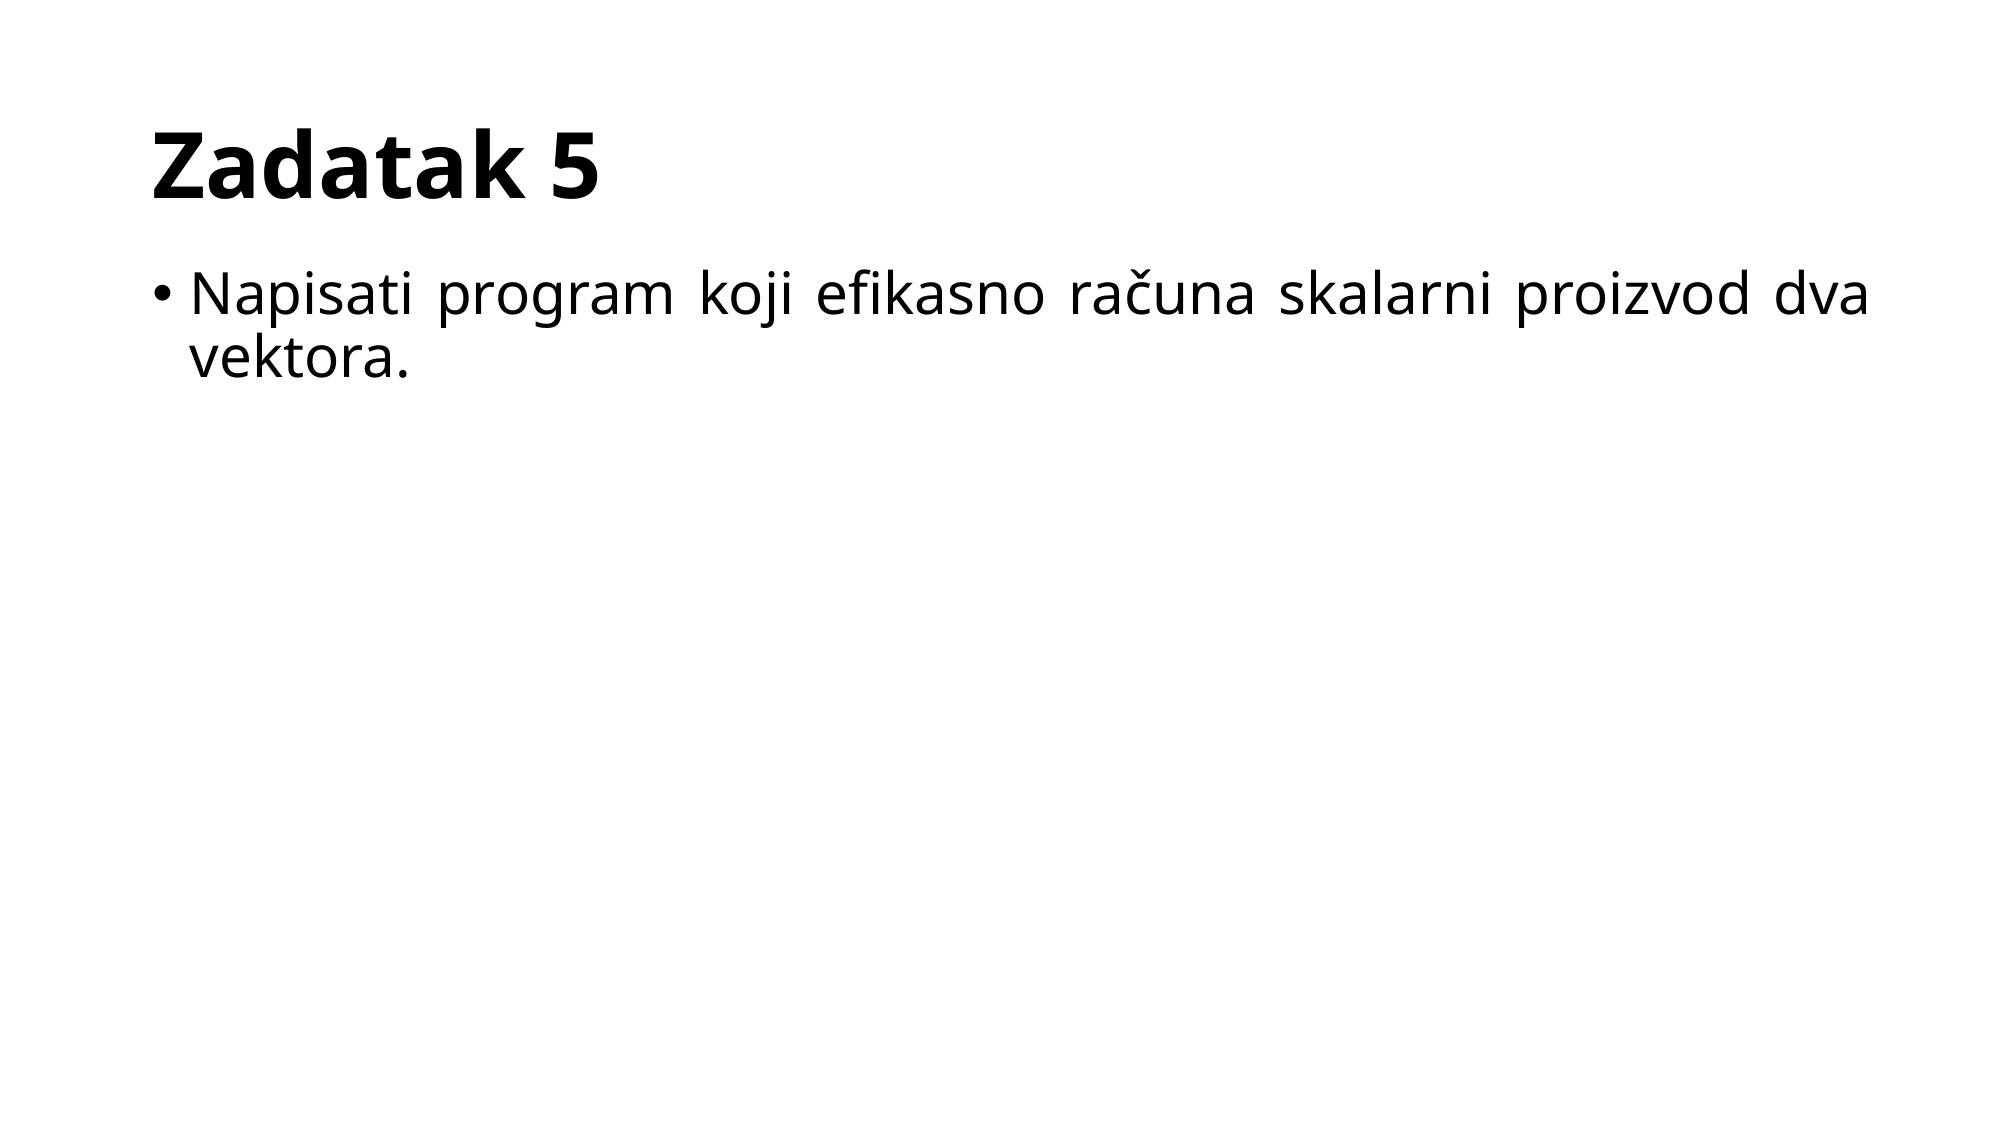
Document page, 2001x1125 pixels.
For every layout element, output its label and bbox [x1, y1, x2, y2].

title [137, 59, 1863, 256]
list [137, 256, 1887, 1030]
